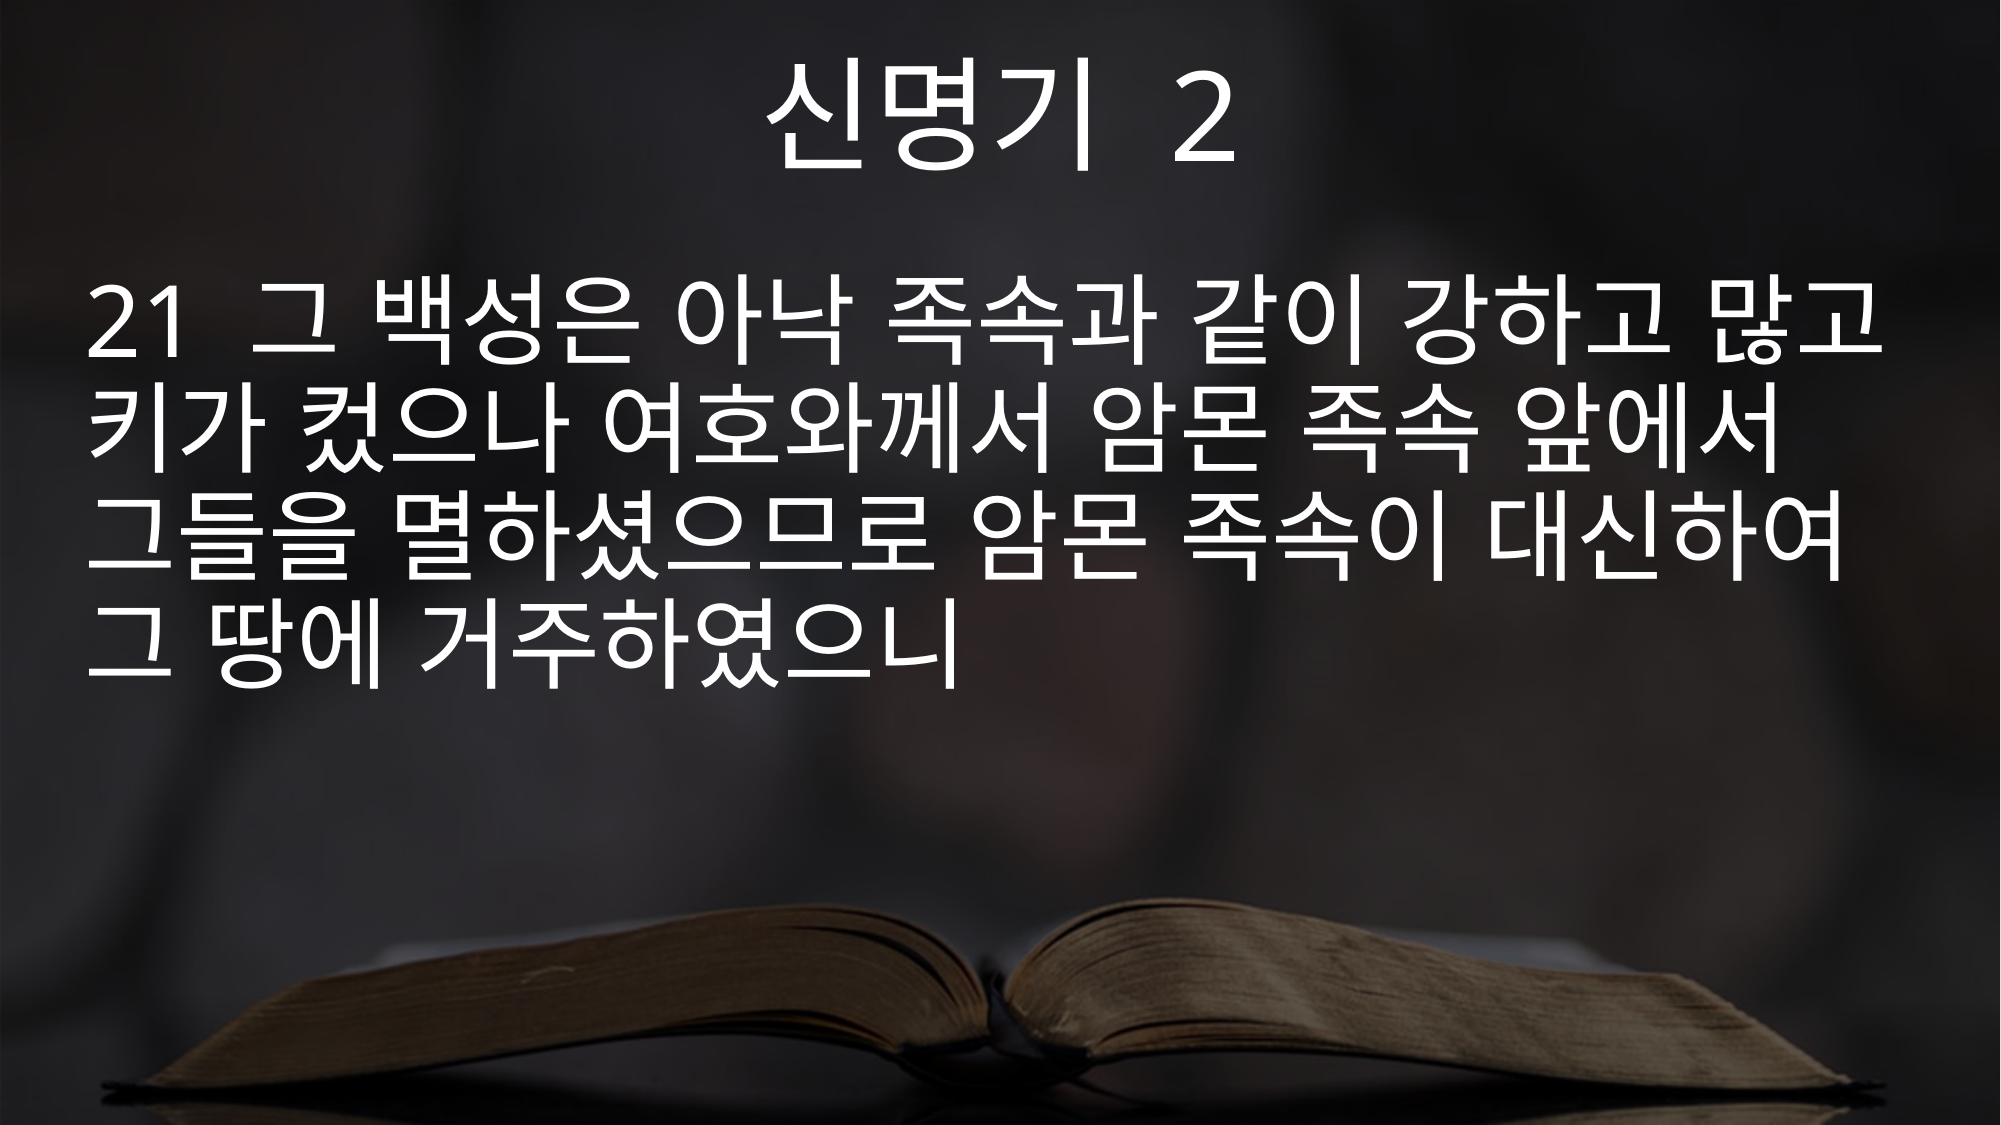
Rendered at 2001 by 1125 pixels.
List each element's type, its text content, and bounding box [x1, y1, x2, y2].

picture [0, 0, 2001, 1125]
footer 신명기 2 [0, 32, 2000, 192]
list 21 그 백성은 아낙 족속과 같이 강하고 많고 키가 컸으나 여호와께서 암몬 족속 앞에서 그들을 멸하셨으므로 암몬 족속이 대신하여 그 땅에 거주하였으니 [69, 263, 1953, 423]
